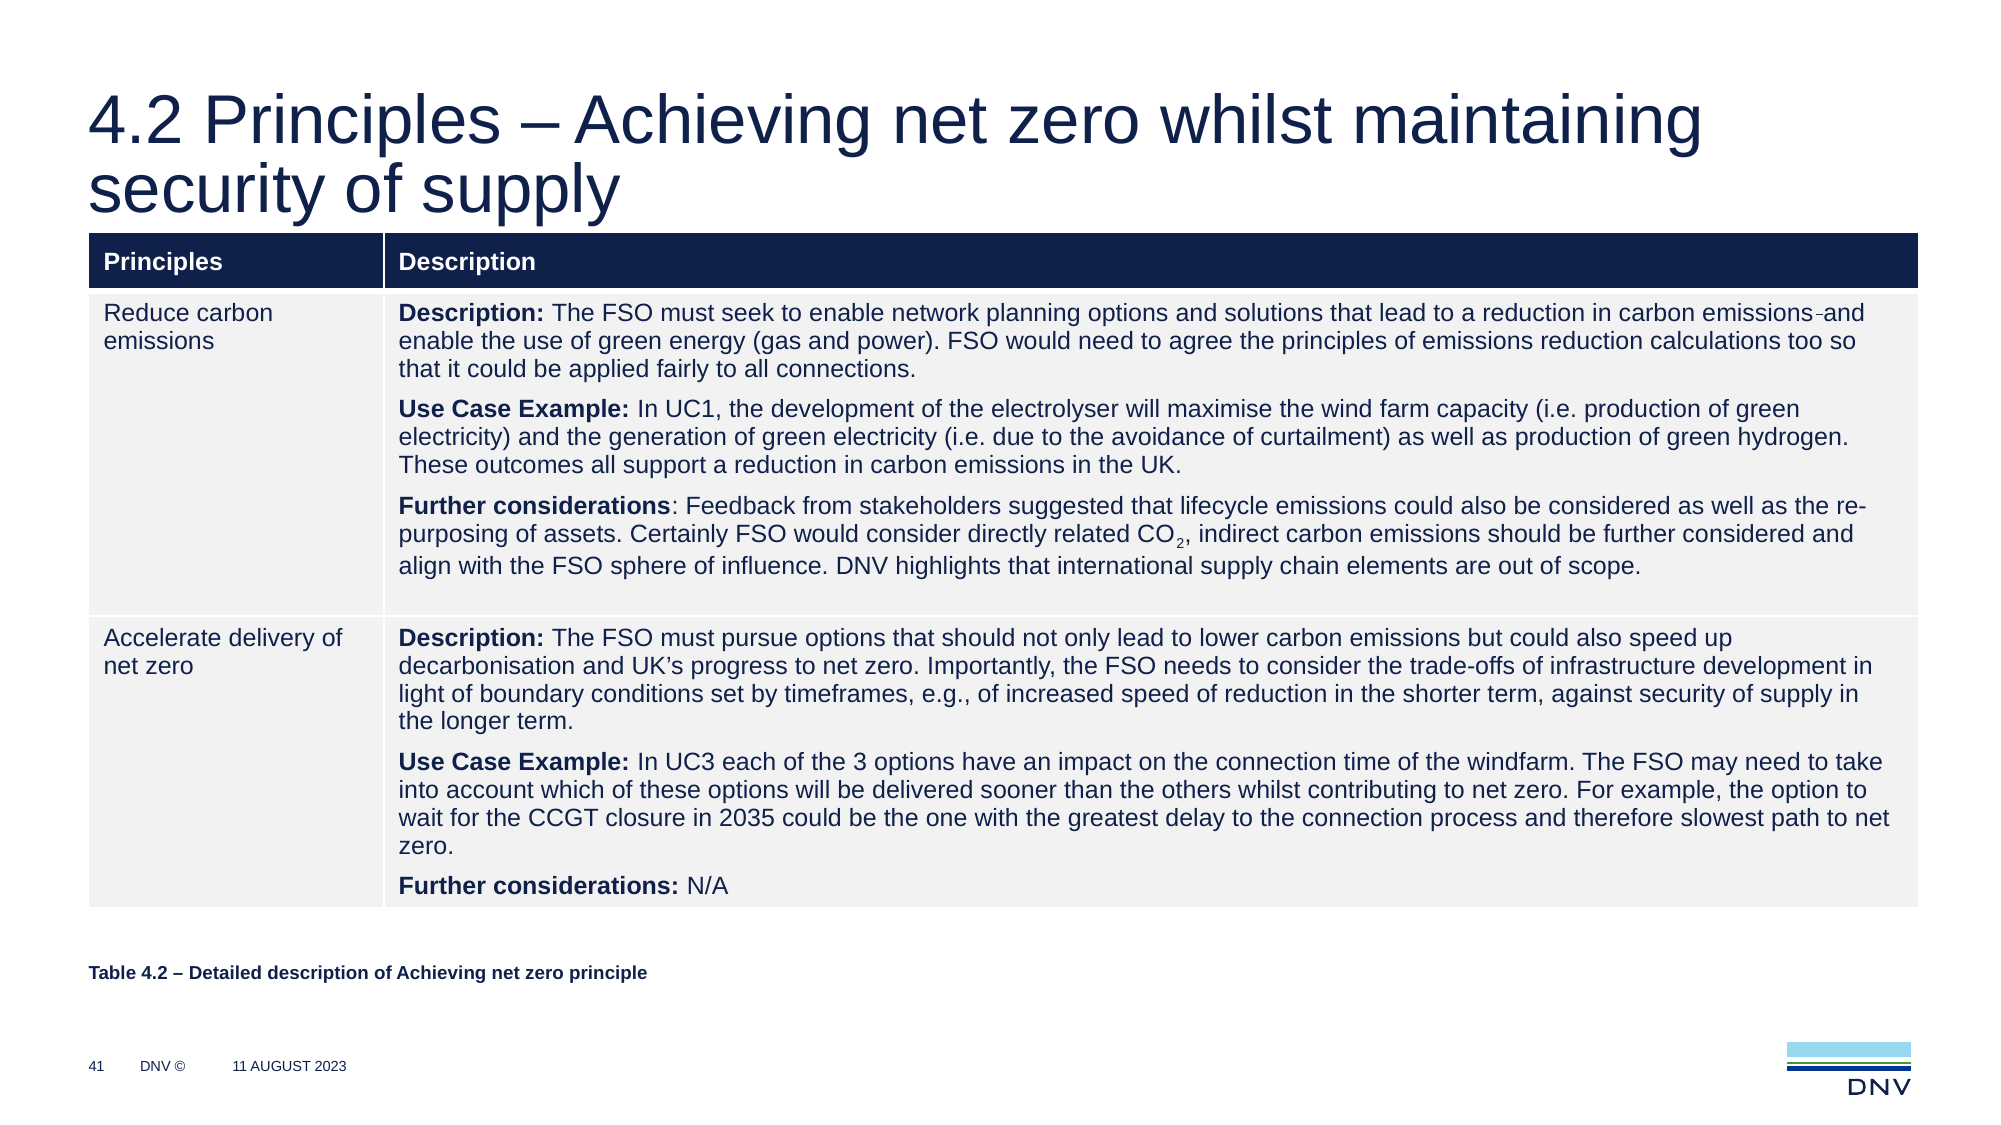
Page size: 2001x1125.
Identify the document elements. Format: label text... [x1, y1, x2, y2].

text_box Table 4.2 – Detailed description of Achieving net zero principle [88, 960, 957, 983]
table_cell Description: The FSO must pursue options that should not only lead to lower carbon emissions but could also speed up decarbonisation and UK’s progress to net zero. Importantly, the FSO needs to consider the trade-offs of infrastructure development in light of boundary conditions set by timeframes, e.g., of increased speed of reduction in the shorter term, against security of supply in the longer term. Use Case Example: In UC3 each of the 3 options have an impact on the connection time of the windfarm. The FSO may need to take into account which of these options will be delivered sooner than the others whilst contributing to net zero. For example, the option to wait for the CCGT closure in 2035 could be the one with the greatest delay to the connection process and therefore slowest path to net zero. Further considerations: N/A [385, 617, 1918, 907]
title 4.2 Principles – Achieving net zero whilst maintaining security of supply [88, 88, 1920, 227]
table_cell Reduce carbon emissions [89, 294, 383, 615]
table_header Description [385, 233, 1918, 288]
table_cell Accelerate delivery of net zero [89, 617, 383, 907]
table_header Principles [89, 233, 383, 288]
table_cell Description: The FSO must seek to enable network planning options and solutions that lead to a reduction in carbon emissions and enable the use of green energy (gas and power). FSO would need to agree the principles of emissions reduction calculations too so that it could be applied fairly to all connections. Use Case Example: In UC1, the development of the electrolyser will maximise the wind farm capacity (i.e. production of green electricity) and the generation of green electricity (i.e. due to the avoidance of curtailment) as well as production of green hydrogen. These outcomes all support a reduction in carbon emissions in the UK. Further considerations: Feedback from stakeholders suggested that lifecycle emissions could also be considered as well as the re-purposing of assets. Certainly FSO would consider directly related CO2, indirect carbon emissions should be further considered and align with the FSO sphere of influence. DNV highlights that international supply chain elements are out of scope. [385, 294, 1918, 615]
slide_number 41 [88, 1056, 133, 1082]
